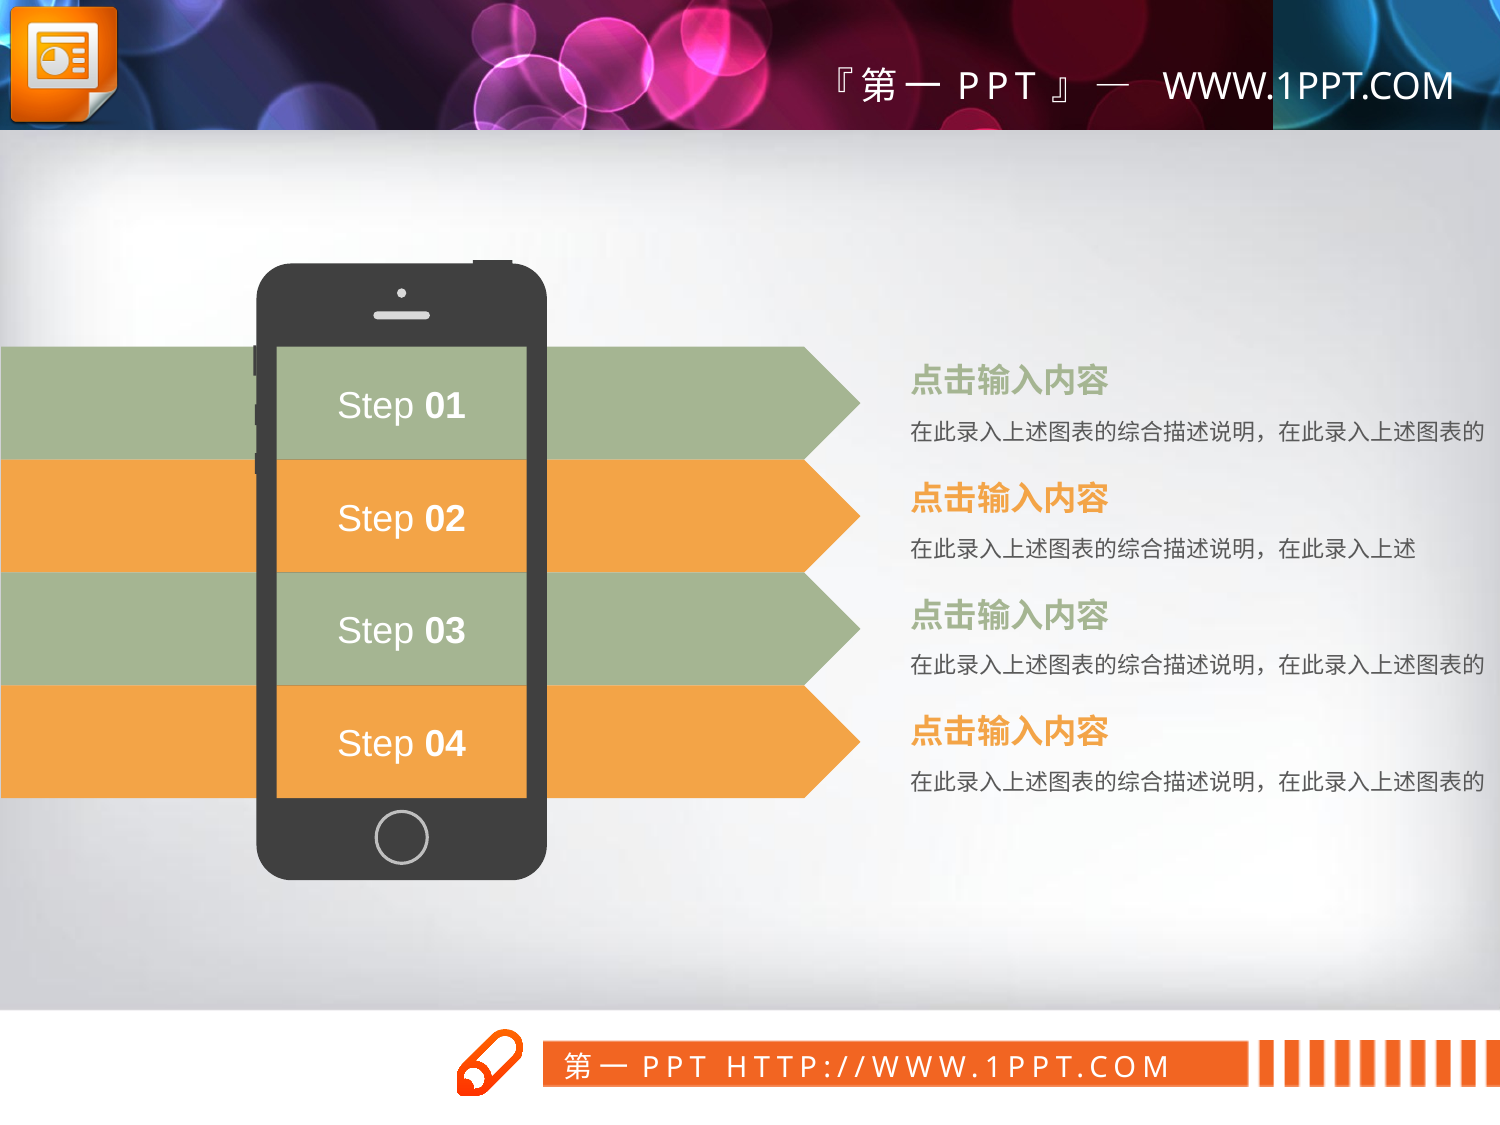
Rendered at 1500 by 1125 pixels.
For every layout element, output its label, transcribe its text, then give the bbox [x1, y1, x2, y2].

text_box 在此录入上述图表的综合描述说明，在此录入上述图表的 [895, 405, 1500, 453]
text_box 在此录入上述图表的综合描述说明，在此录入上述图表的 [895, 639, 1500, 686]
text_box 在此录入上述图表的综合描述说明，在此录入上述图表的 [895, 756, 1500, 803]
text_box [551, 346, 861, 799]
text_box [0, 346, 247, 799]
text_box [253, 259, 547, 881]
picture [543, 1040, 1500, 1087]
text_box 在此录入上述图表的综合描述说明，在此录入上述 [895, 522, 1500, 569]
text_box 点击输入内容 [895, 586, 1252, 639]
text_box 点击输入内容 [895, 469, 1252, 522]
picture [0, 0, 1500, 1012]
text_box 点击输入内容 [895, 351, 1252, 405]
text_box 点击输入内容 [895, 703, 1252, 756]
